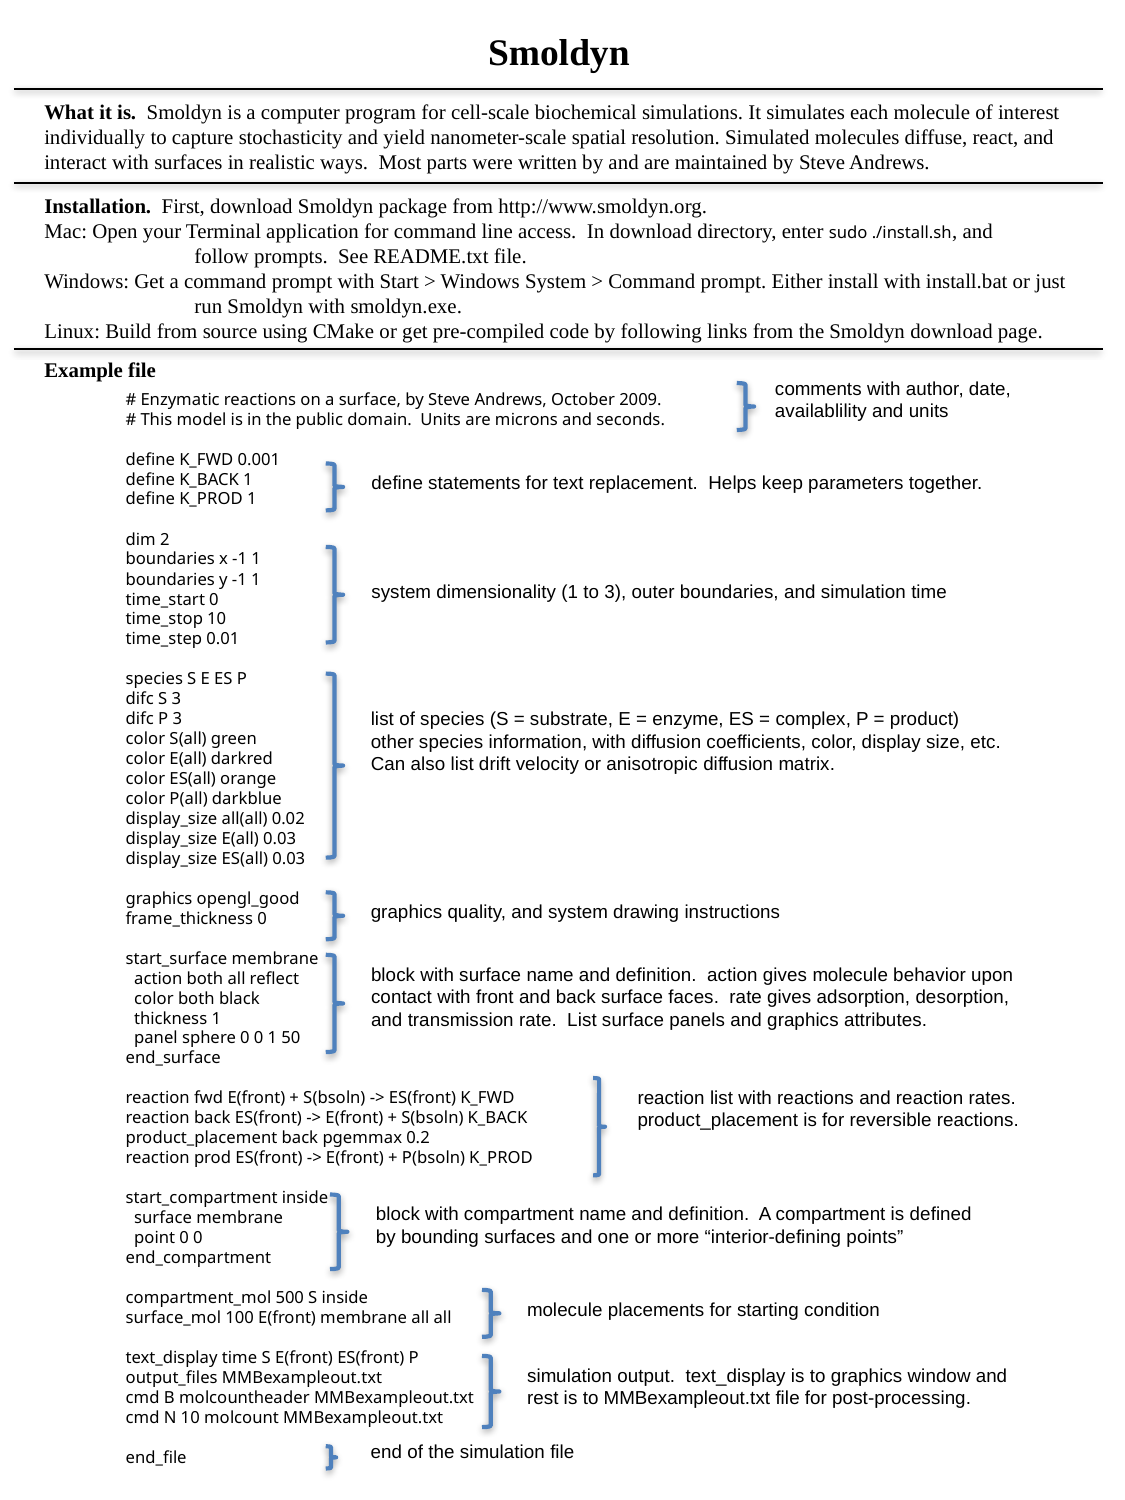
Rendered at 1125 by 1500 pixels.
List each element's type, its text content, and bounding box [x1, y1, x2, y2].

text_box molecule placements for starting condition [512, 1289, 895, 1328]
text_box [481, 1287, 502, 1339]
text_box end of the simulation file [355, 1432, 590, 1470]
text_box reaction list with reactions and reaction rates. product_placement is for reversible reactions. [622, 1078, 1087, 1138]
text_box block with surface name and definition. action gives molecule behavior upon contact with front and back surface faces. rate gives adsorption, desorption, and transmission rate. List surface panels and graphics attributes. [356, 954, 1028, 1038]
text_box [329, 1192, 350, 1272]
text_box What it is. Smoldyn is a computer program for cell-scale biochemical simulations. It simulates each molecule of interest individually to capture stochasticity and yield nanometer-scale spatial resolution. Simulated molecules diffuse, react, and interact with surfaces in realistic ways. Most parts were written by and are maintained by Steve Andrews. [29, 98, 1089, 180]
text_box [325, 952, 346, 1055]
text_box # Enzymatic reactions on a surface, by Steve Andrews, October 2009. # This model is in the public domain. Units are microns and seconds. define K_FWD 0.001 define K_BACK 1 define K_PROD 1 dim 2 boundaries x -1 1 boundaries y -1 1 time_start 0 time_stop 10 time_step 0.01 species S E ES P difc S 3 difc P 3 color S(all) green color E(all) darkred color ES(all) orange color P(all) darkblue display_size all(all) 0.02 display_size E(all) 0.03 display_size ES(all) 0.03 graphics opengl_good frame_thickness 0 start_surface membrane action both all reflect color both black thickness 1 panel sphere 0 0 1 50 end_surface reaction fwd E(front) + S(bsoln) -> ES(front) K_FWD reaction back ES(front) -> E(front) + S(bsoln) K_BACK product_placement back pgemmax 0.2 reaction prod ES(front) -> E(front) + P(bsoln) K_PROD start_compartment inside surface membrane point 0 0 end_compartment compartment_mol 500 S inside surface_mol 100 E(front) membrane all all text_display time S E(front) ES(front) P output_files MMBexampleout.txt cmd B molcountheader MMBexampleout.txt cmd N 10 molcount MMBexampleout.txt end_file [110, 389, 681, 1474]
text_box [325, 890, 346, 942]
text_box [325, 461, 346, 513]
text_box [736, 389, 757, 433]
text_box list of species (S = substrate, E = enzyme, ES = complex, P = product) other species information, with diffusion coefficients, color, display size, etc. Can also list drift velocity or anisotropic diffusion matrix. [356, 699, 1016, 782]
text_box Installation. First, download Smoldyn package from http://www.smoldyn.org. Mac: Open your Terminal application for command line access. In download directory, enter sudo ./install.sh, and follow prompts. See README.txt file. Windows: Get a command prompt with Start > Windows System > Command prompt. Either install with install.bat or just run Smoldyn with smoldyn.exe. Linux: Build from source using CMake or get pre-compiled code by following links from the Smoldyn download page. [29, 192, 1089, 346]
text_box [325, 1444, 339, 1471]
text_box graphics quality, and system drawing instructions [356, 892, 796, 930]
text_box simulation output. text_display is to graphics window and rest is to MMBexampleout.txt file for post-processing. [512, 1355, 1023, 1416]
text_box [481, 1353, 502, 1430]
text_box comments with author, date, availablility and units [760, 389, 1026, 429]
text_box [325, 544, 346, 645]
text_box Example file [29, 357, 1089, 389]
text_box Smoldyn [473, 20, 645, 80]
text_box block with compartment name and definition. A compartment is defined by bounding surfaces and one or more “interior-defining points” [361, 1194, 987, 1255]
text_box [593, 1075, 608, 1178]
text_box system dimensionality (1 to 3), outer boundaries, and simulation time [356, 572, 962, 611]
text_box [325, 671, 346, 860]
text_box define statements for text replacement. Helps keep parameters together. [356, 463, 997, 501]
